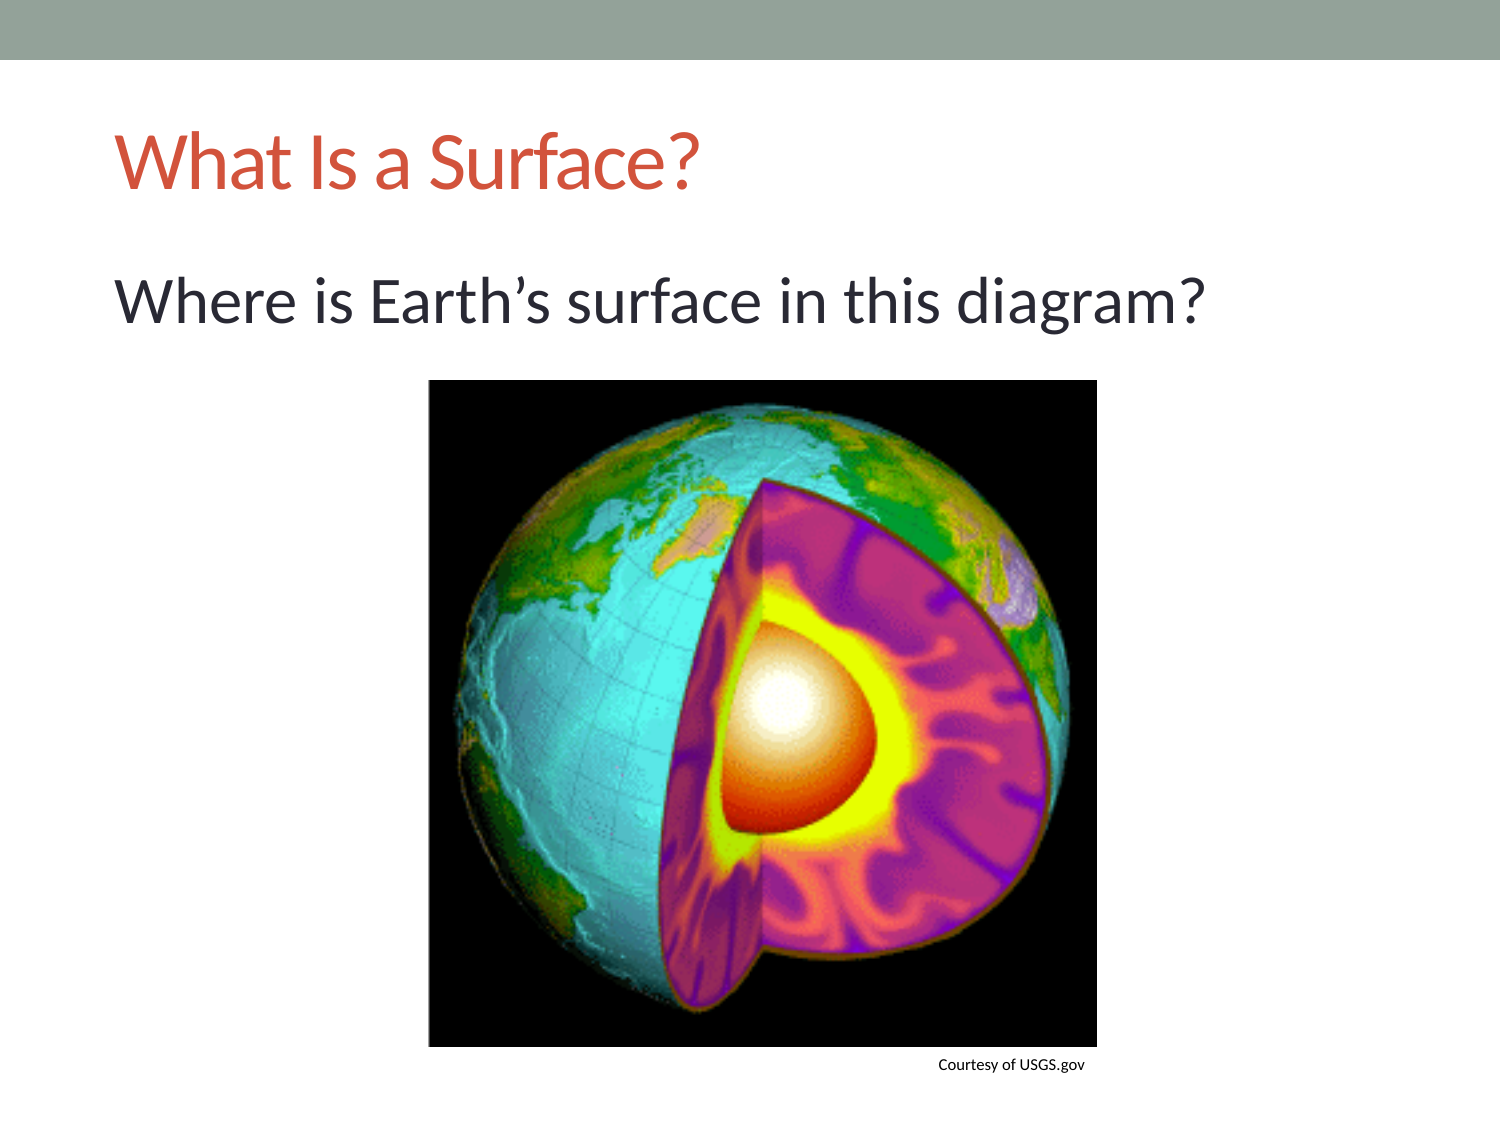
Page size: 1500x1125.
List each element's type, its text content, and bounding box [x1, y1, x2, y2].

text_box Courtesy of USGS.gov [924, 1054, 1101, 1082]
picture [403, 380, 1097, 1048]
title What Is a Surface? [99, 75, 1425, 238]
text_box Where is Earth’s surface in this diagram? [99, 249, 1400, 345]
